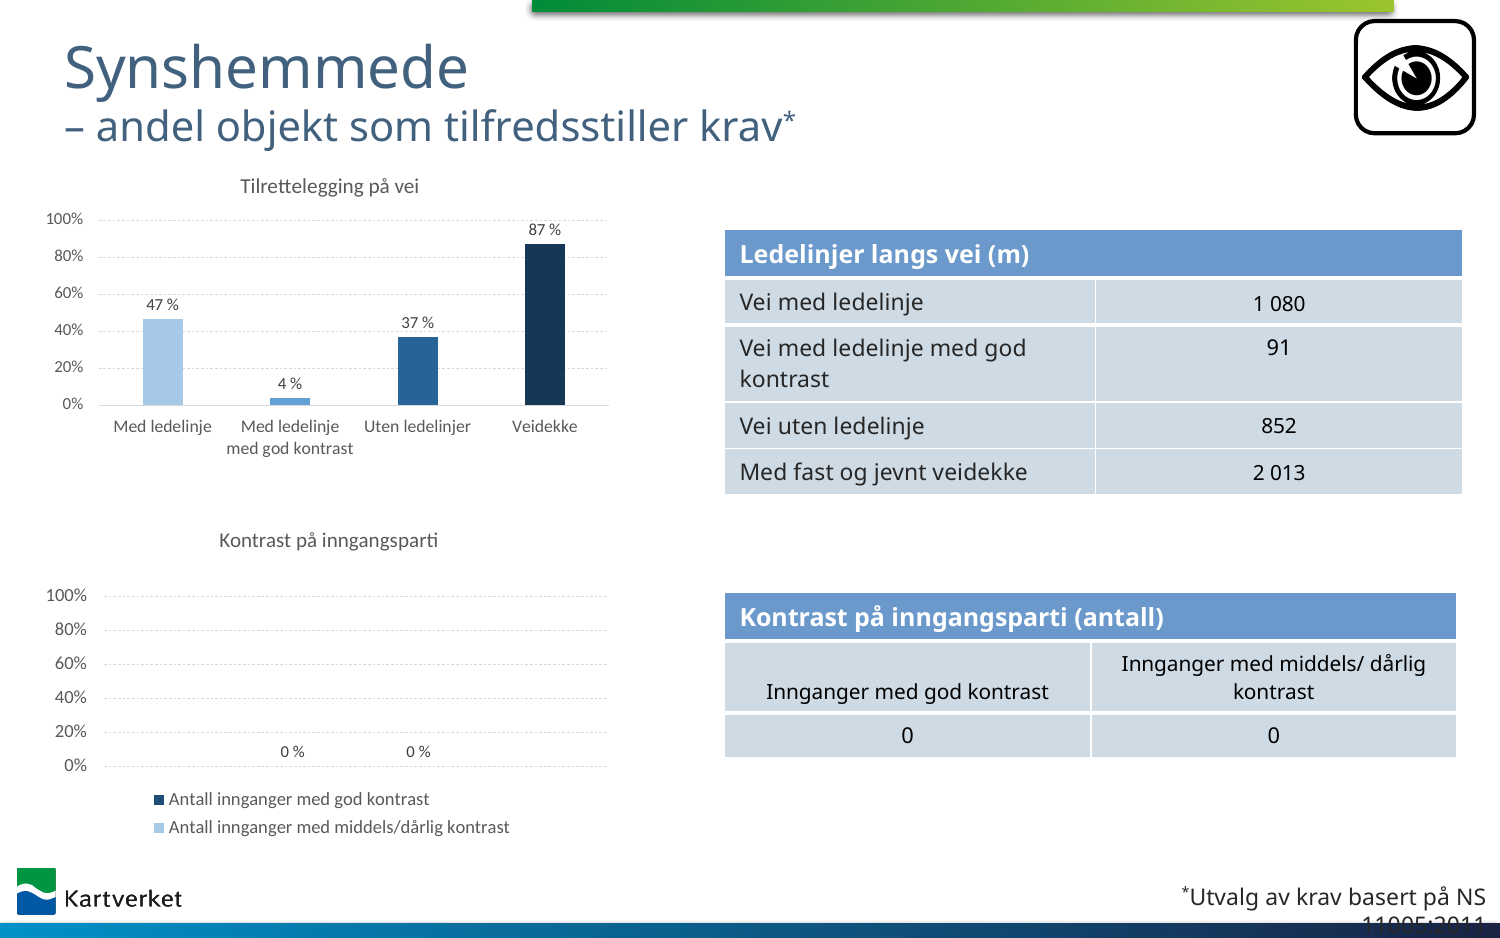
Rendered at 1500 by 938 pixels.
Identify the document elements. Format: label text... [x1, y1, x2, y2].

table_cell 0 [1092, 715, 1456, 757]
picture [41, 166, 619, 492]
picture [41, 520, 617, 846]
table_cell Vei med ledelinje med god kontrast [725, 327, 1095, 401]
table_cell 0 [725, 715, 1090, 757]
table_header Ledelinjer langs vei (m) [725, 230, 1462, 276]
table_cell Vei uten ledelinje [725, 403, 1095, 448]
table_cell 1 080 [1096, 280, 1462, 323]
table_cell Innganger med middels/ dårlig kontrast [1092, 643, 1456, 711]
table_cell 852 [1096, 403, 1462, 448]
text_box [1355, 20, 1475, 134]
table_cell Innganger med god kontrast [725, 643, 1090, 711]
table_header Kontrast på inngangsparti (antall) [725, 593, 1456, 639]
table_cell Vei med ledelinje [725, 280, 1095, 323]
table_cell 91 [1096, 327, 1462, 401]
table_cell 2 013 [1096, 449, 1462, 494]
text_box *Utvalg av krav basert på NS 11005:2011 [1068, 873, 1500, 938]
text_box Synshemmede – andel objekt som tilfredsstiller krav* [49, 24, 1431, 158]
table_cell Med fast og jevnt veidekke [725, 449, 1095, 494]
